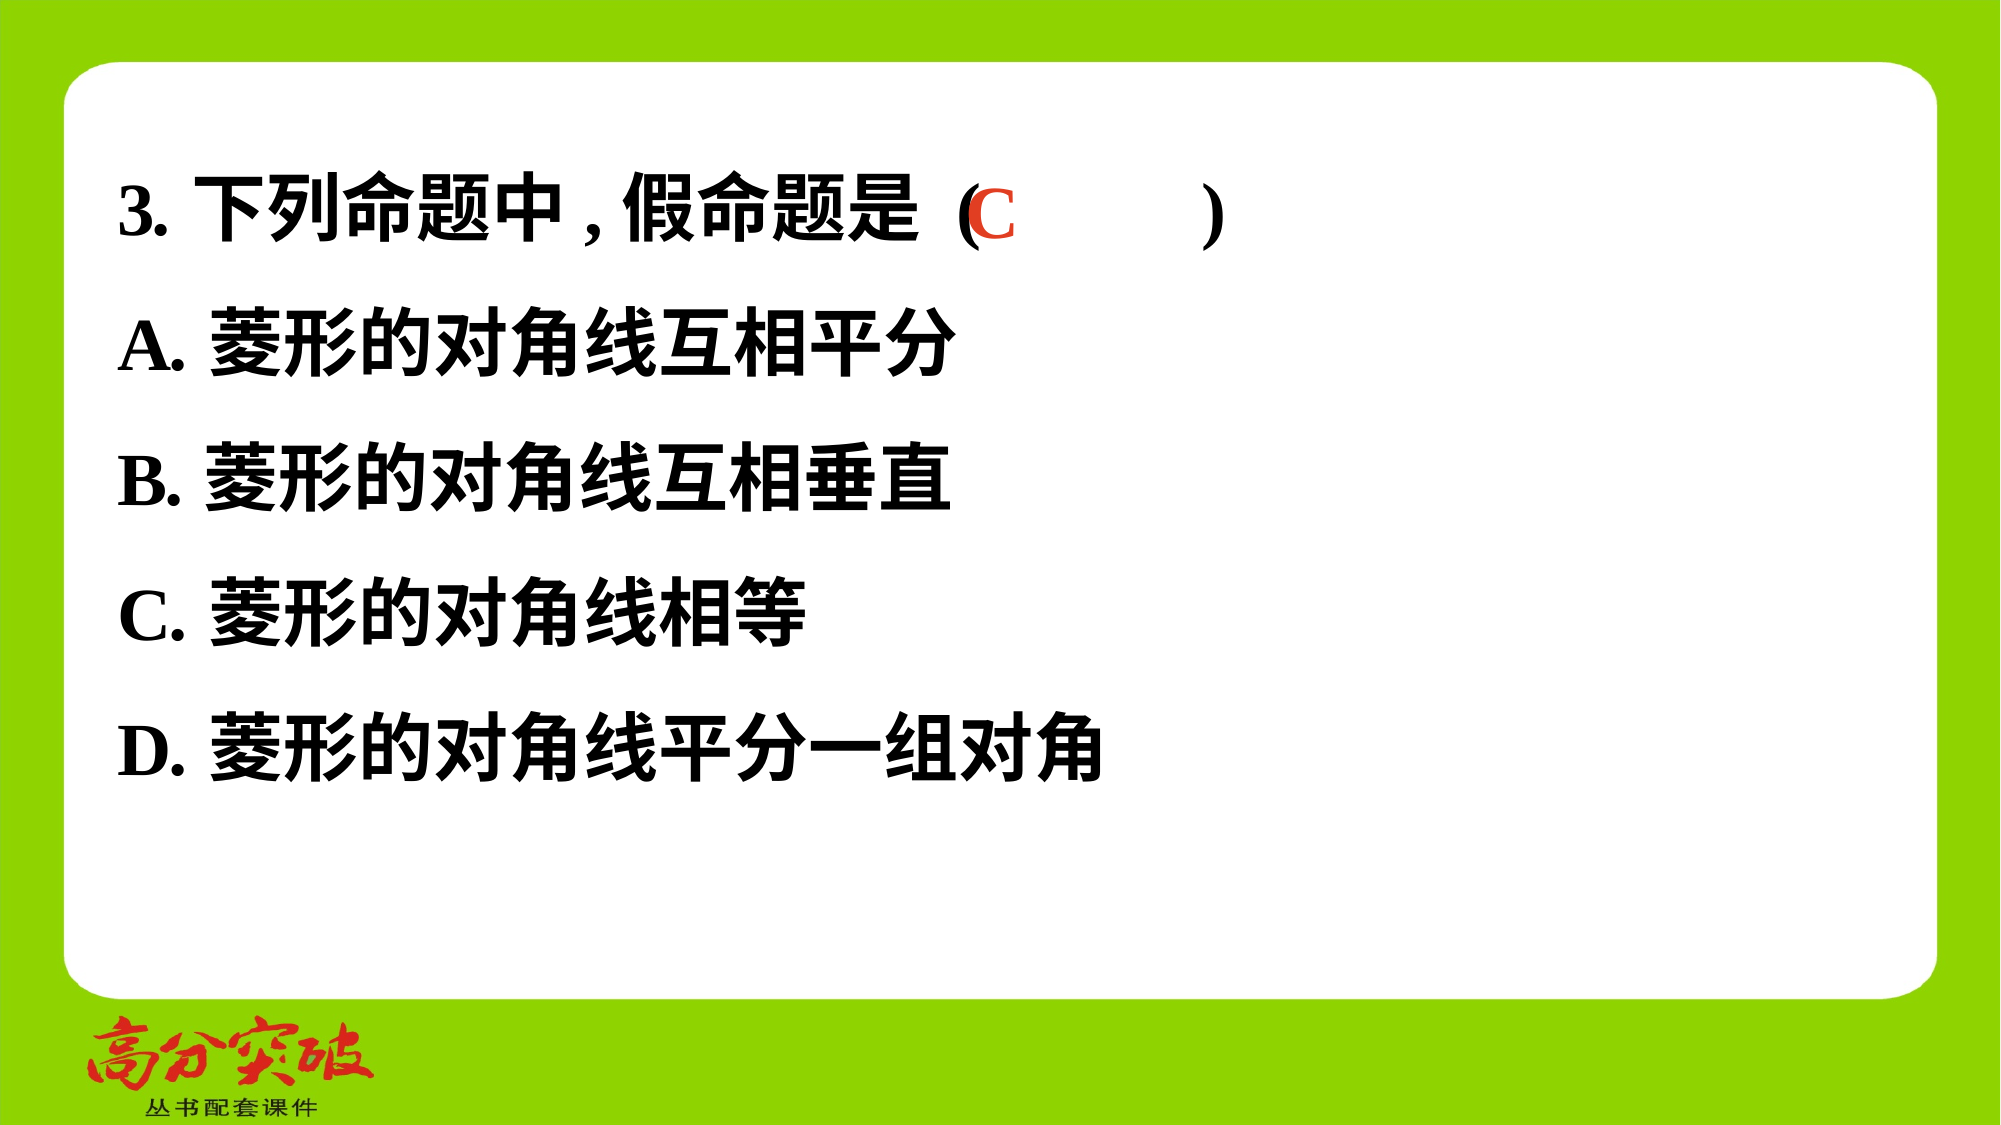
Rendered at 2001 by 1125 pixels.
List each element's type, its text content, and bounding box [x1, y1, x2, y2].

text_box 3.下列命题中,假命题是 ( ) A.菱形的对角线互相平分 B.菱形的对角线互相垂直 C.菱形的对角线相等 D.菱形的对角线平分一组对角 [102, 108, 1414, 799]
text_box C [950, 156, 1050, 261]
picture [0, 0, 2001, 1125]
